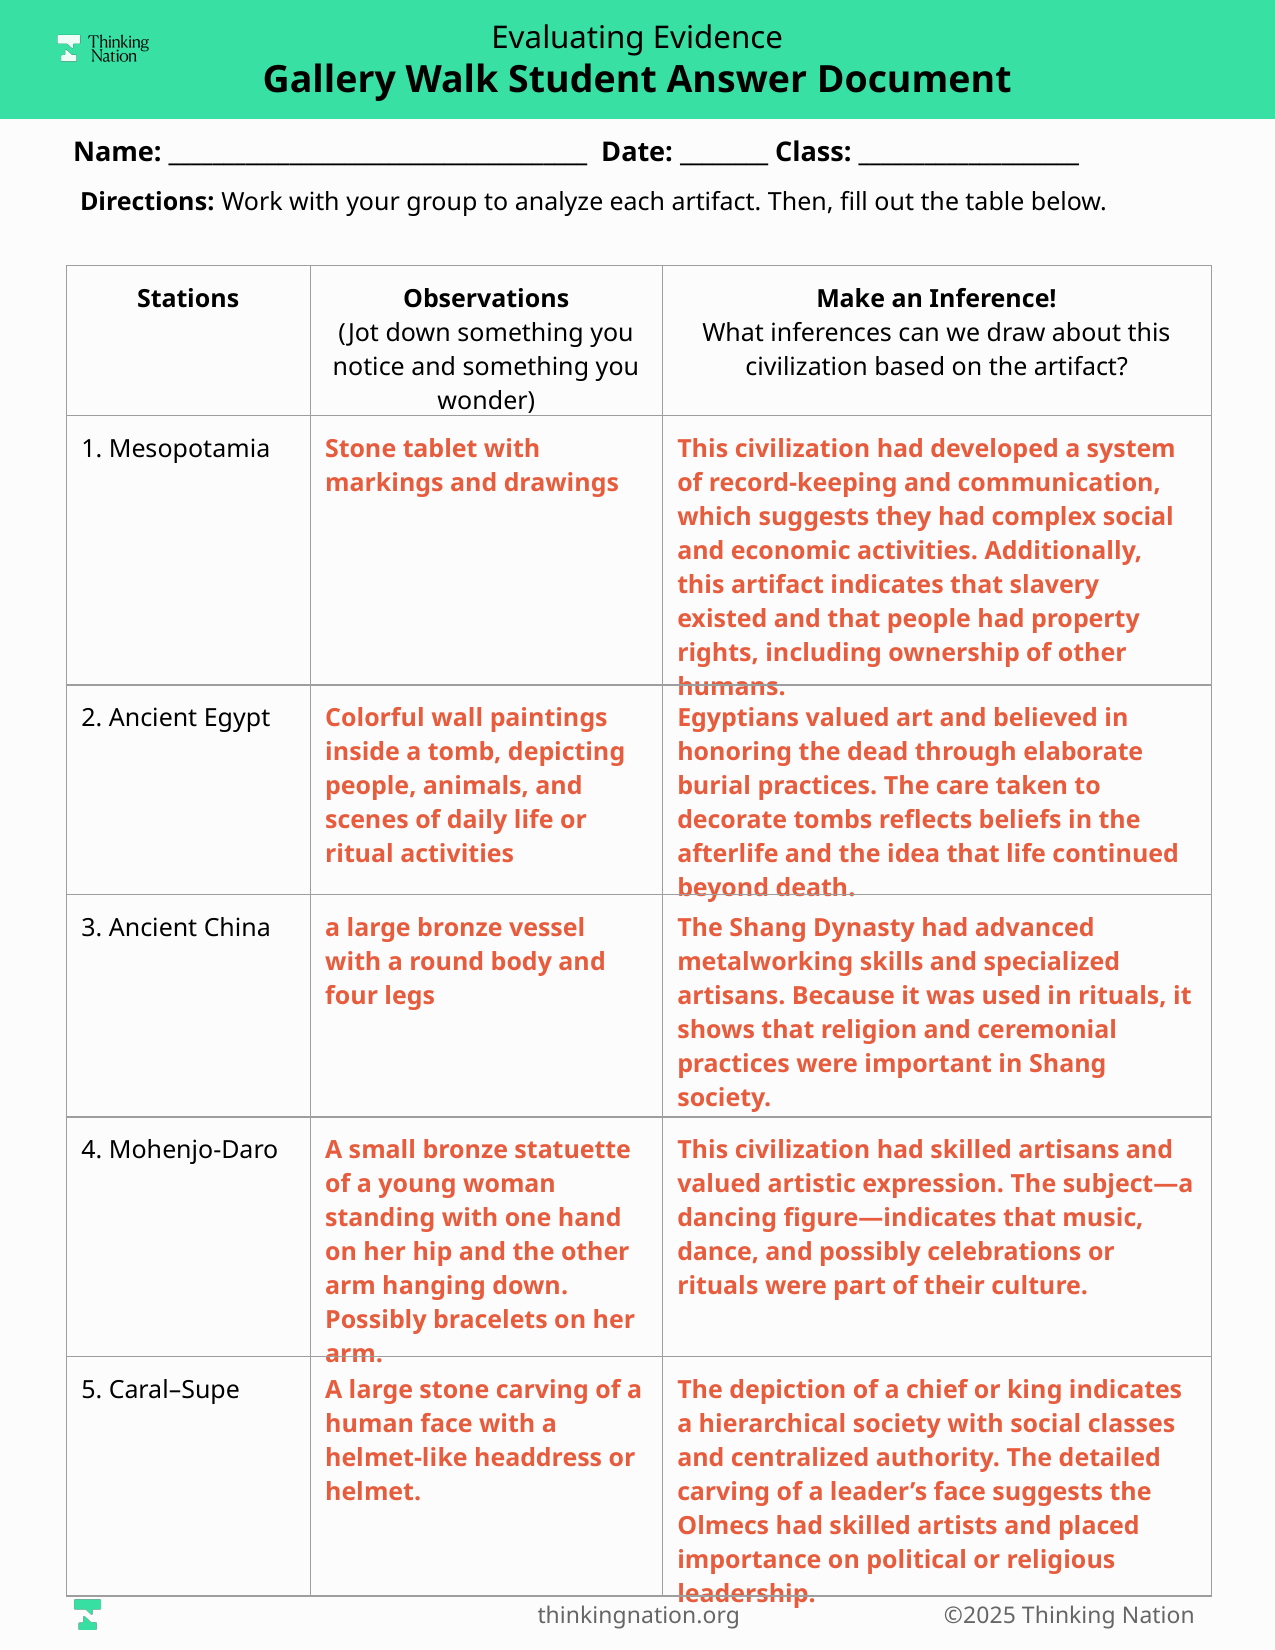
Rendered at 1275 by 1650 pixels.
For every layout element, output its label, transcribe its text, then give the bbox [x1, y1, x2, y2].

table_cell 2. Ancient Egypt [67, 686, 310, 894]
picture [47, 26, 152, 71]
table_cell 4. Mohenjo-Daro [67, 1118, 310, 1356]
text_box ©2025 Thinking Nation [909, 1597, 1211, 1636]
table_cell 3. Ancient China [67, 895, 310, 1116]
table_cell a large bronze vessel with a round body and four legs [311, 895, 662, 1116]
table_cell Stone tablet with markings and drawings [311, 416, 662, 684]
table_cell 1. Mesopotamia [67, 416, 310, 684]
text_box thinkingnation.org [488, 1597, 790, 1636]
table_cell This civilization had skilled artisans and valued artistic expression. The subject—a dancing figure—indicates that music, dance, and possibly celebrations or rituals were part of their culture. [663, 1118, 1211, 1356]
table_cell The Shang Dynasty had advanced metalworking skills and specialized artisans. Because it was used in rituals, it shows that religion and ceremonial practices were important in Shang society. [663, 895, 1211, 1116]
table_cell A large stone carving of a human face with a helmet-like headdress or helmet. [311, 1357, 662, 1595]
table_cell A small bronze statuette of a young woman standing with one hand on her hip and the other arm hanging down. Possibly bracelets on her arm. [311, 1118, 662, 1356]
text_box Evaluating Evidence Gallery Walk Student Answer Document [0, 0, 1275, 119]
text_box Directions: Work with your group to analyze each artifact. Then, fill out the table below. [65, 181, 1210, 231]
table_header Make an Inference! What inferences can we draw about this civilization based on the artifact? [663, 266, 1211, 415]
table_header Stations [67, 266, 310, 415]
table_cell The depiction of a chief or king indicates a hierarchical society with social classes and centralized authority. The detailed carving of a leader’s face suggests the Olmecs had skilled artists and placed importance on political or religious leadership. [663, 1357, 1211, 1595]
table_cell This civilization had developed a system of record-keeping and communication, which suggests they had complex social and economic activities. Additionally, this artifact indicates that slavery existed and that people had property rights, including ownership of other humans. [663, 416, 1211, 684]
table_cell Egyptians valued art and believed in honoring the dead through elaborate burial practices. The care taken to decorate tombs reflects beliefs in the afterlife and the idea that life continued beyond death. [663, 686, 1211, 894]
table_header Observations (Jot down something you notice and something you wonder) [311, 266, 662, 415]
table_cell 5. Caral–Supe [67, 1357, 310, 1595]
table_cell Colorful wall paintings inside a tomb, depicting people, animals, and scenes of daily life or ritual activities [311, 686, 662, 894]
picture [65, 1592, 109, 1636]
text_box Name: ______________________________________ Date: ________ Class: ____________________ [57, 118, 1218, 181]
